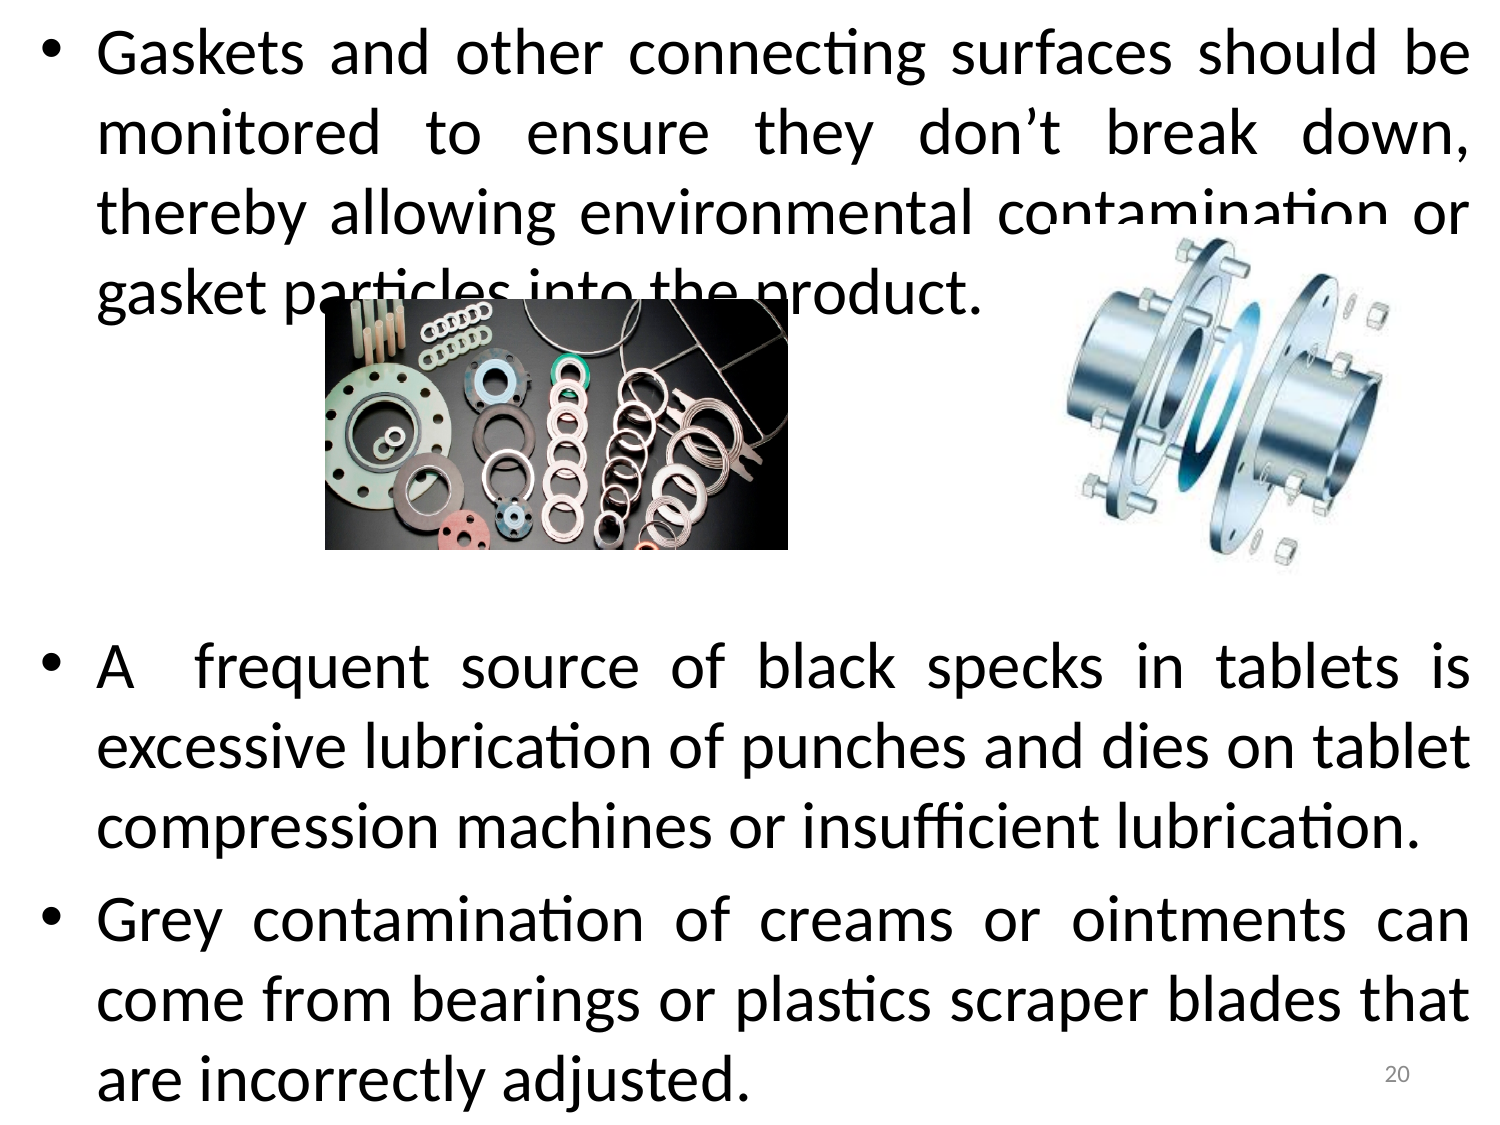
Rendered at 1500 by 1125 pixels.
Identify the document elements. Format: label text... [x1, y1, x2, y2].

slide_number 20 [1074, 1042, 1425, 1103]
picture [1050, 224, 1403, 577]
picture [325, 299, 788, 551]
list Gaskets and other connecting surfaces should be monitored to ensure they don’t break down, thereby allowing environmental contamination or gasket particles into the product. A frequent source of black specks in tablets is excessive lubrication of punches and dies on tablet compression machines or insufficient lubrication. Grey contamination of creams or ointments can come from bearings or plastics scraper blades that are incorrectly adjusted. [24, 0, 1488, 1125]
